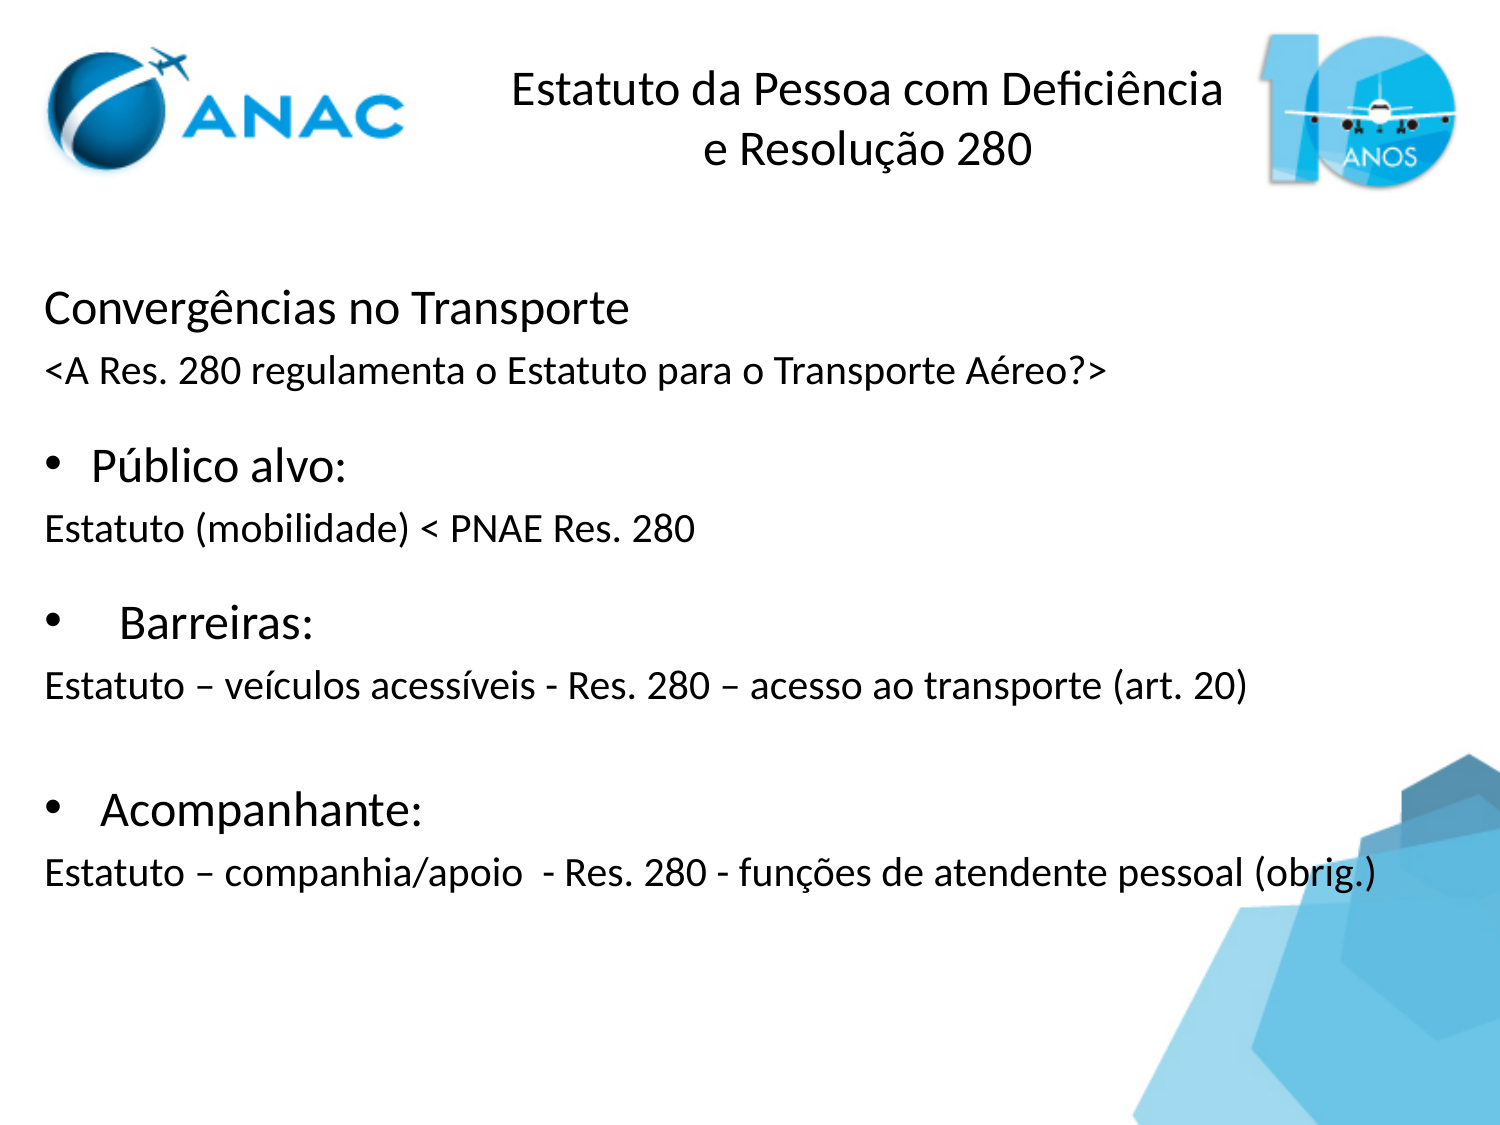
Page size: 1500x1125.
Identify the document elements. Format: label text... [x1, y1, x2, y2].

text_box Estatuto da Pessoa com Deficiência e Resolução 280 [490, 48, 1247, 183]
picture [0, 0, 1500, 1125]
list Convergências no Transporte <A Res. 280 regulamenta o Estatuto para o Transporte Aéreo?> Público alvo: Estatuto (mobilidade) < PNAE Res. 280 Barreiras: Estatuto – veículos acessíveis - Res. 280 – acesso ao transporte (art. 20) Acompanhante: Estatuto – companhia/apoio - Res. 280 - funções de atendente pessoal (obrig.) [29, 267, 1459, 1005]
